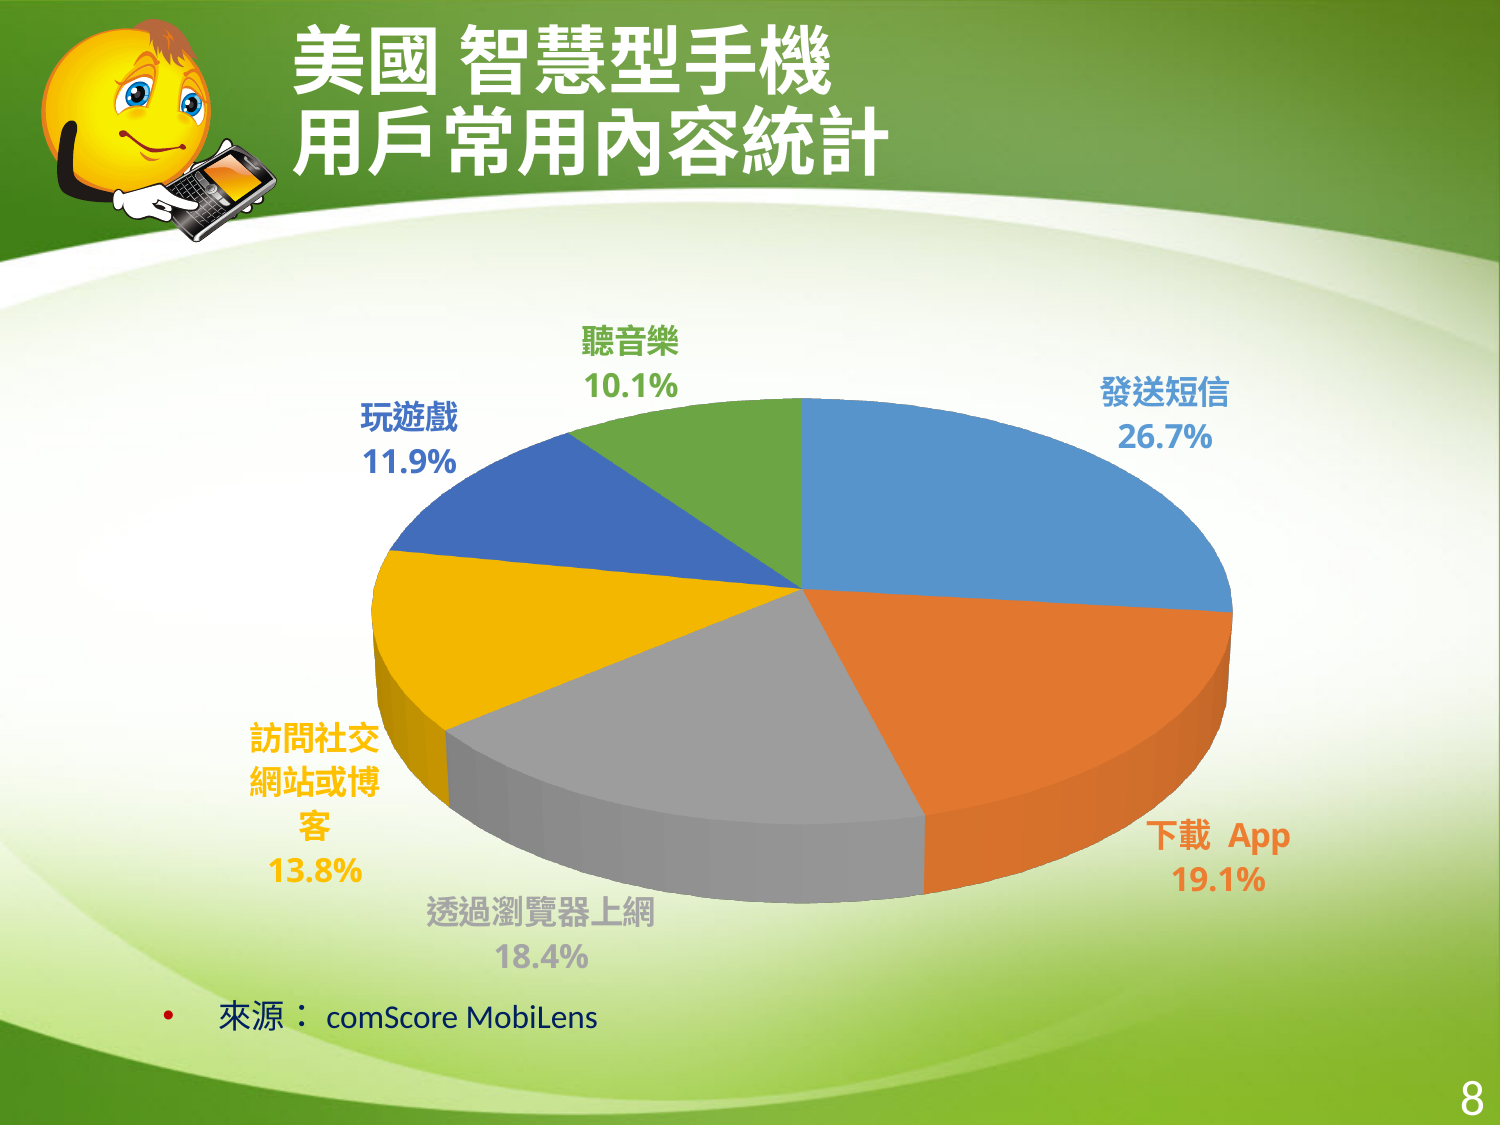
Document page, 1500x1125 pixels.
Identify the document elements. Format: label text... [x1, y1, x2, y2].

chart [147, 278, 1388, 988]
picture [0, 0, 1500, 1125]
title 美國 智慧型手機 用戶常用內容統計 [276, 24, 1438, 185]
slide_number 8 [1325, 1065, 1500, 1125]
list 來源：comScore MobiLens [147, 995, 1388, 1066]
